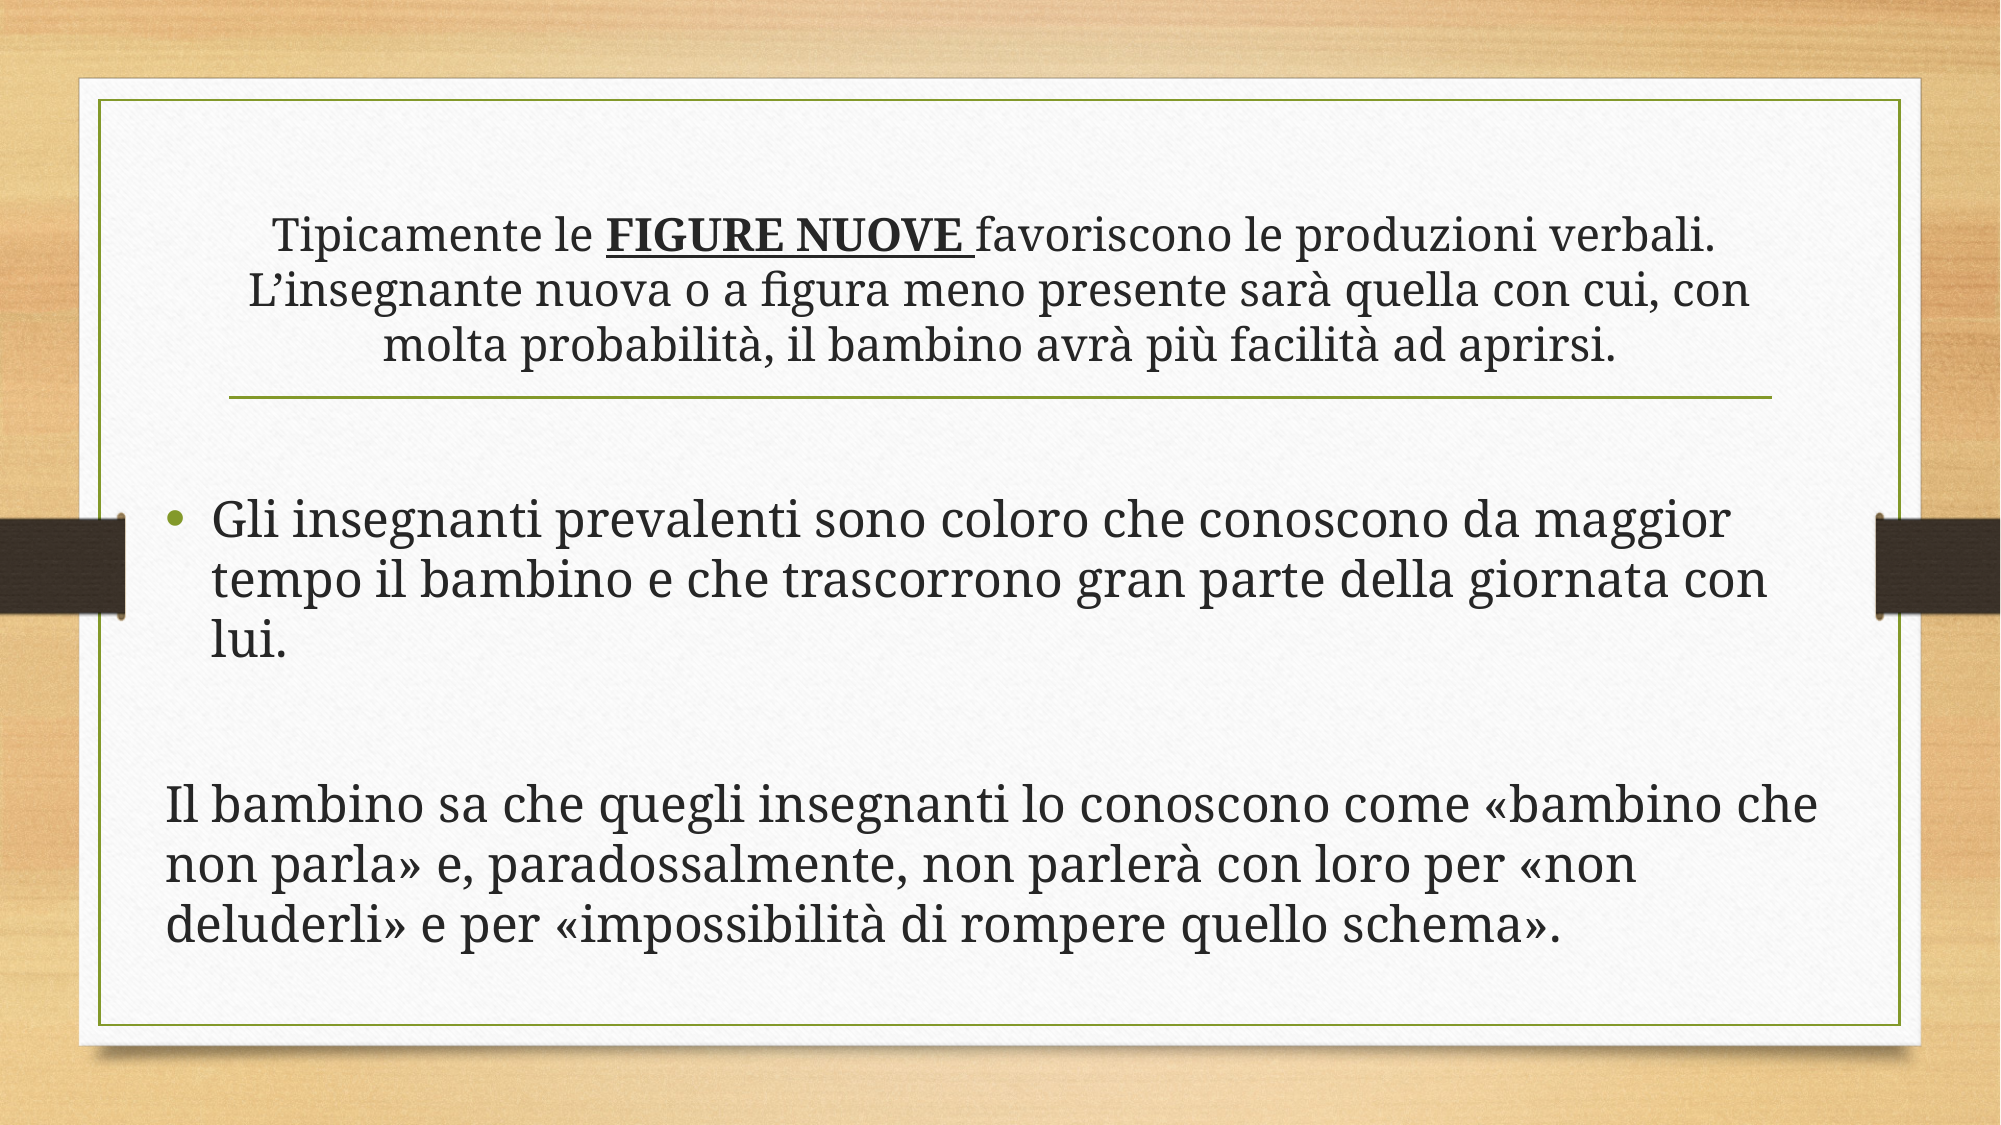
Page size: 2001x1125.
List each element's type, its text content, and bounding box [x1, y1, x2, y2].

title Tipicamente le FIGURE NUOVE favoriscono le produzioni verbali. L’insegnante nuova o a figura meno presente sarà quella con cui, con molta probabilità, il bambino avrà più facilità ad aprirsi. [212, 83, 1788, 397]
picture [0, 0, 2001, 1125]
list Gli insegnanti prevalenti sono coloro che conoscono da maggior tempo il bambino e che trascorrono gran parte della giornata con lui. Il bambino sa che quegli insegnanti lo conoscono come «bambino che non parla» e, paradossalmente, non parlerà con loro per «non deluderli» e per «impossibilità di rompere quello schema». [150, 397, 1838, 998]
